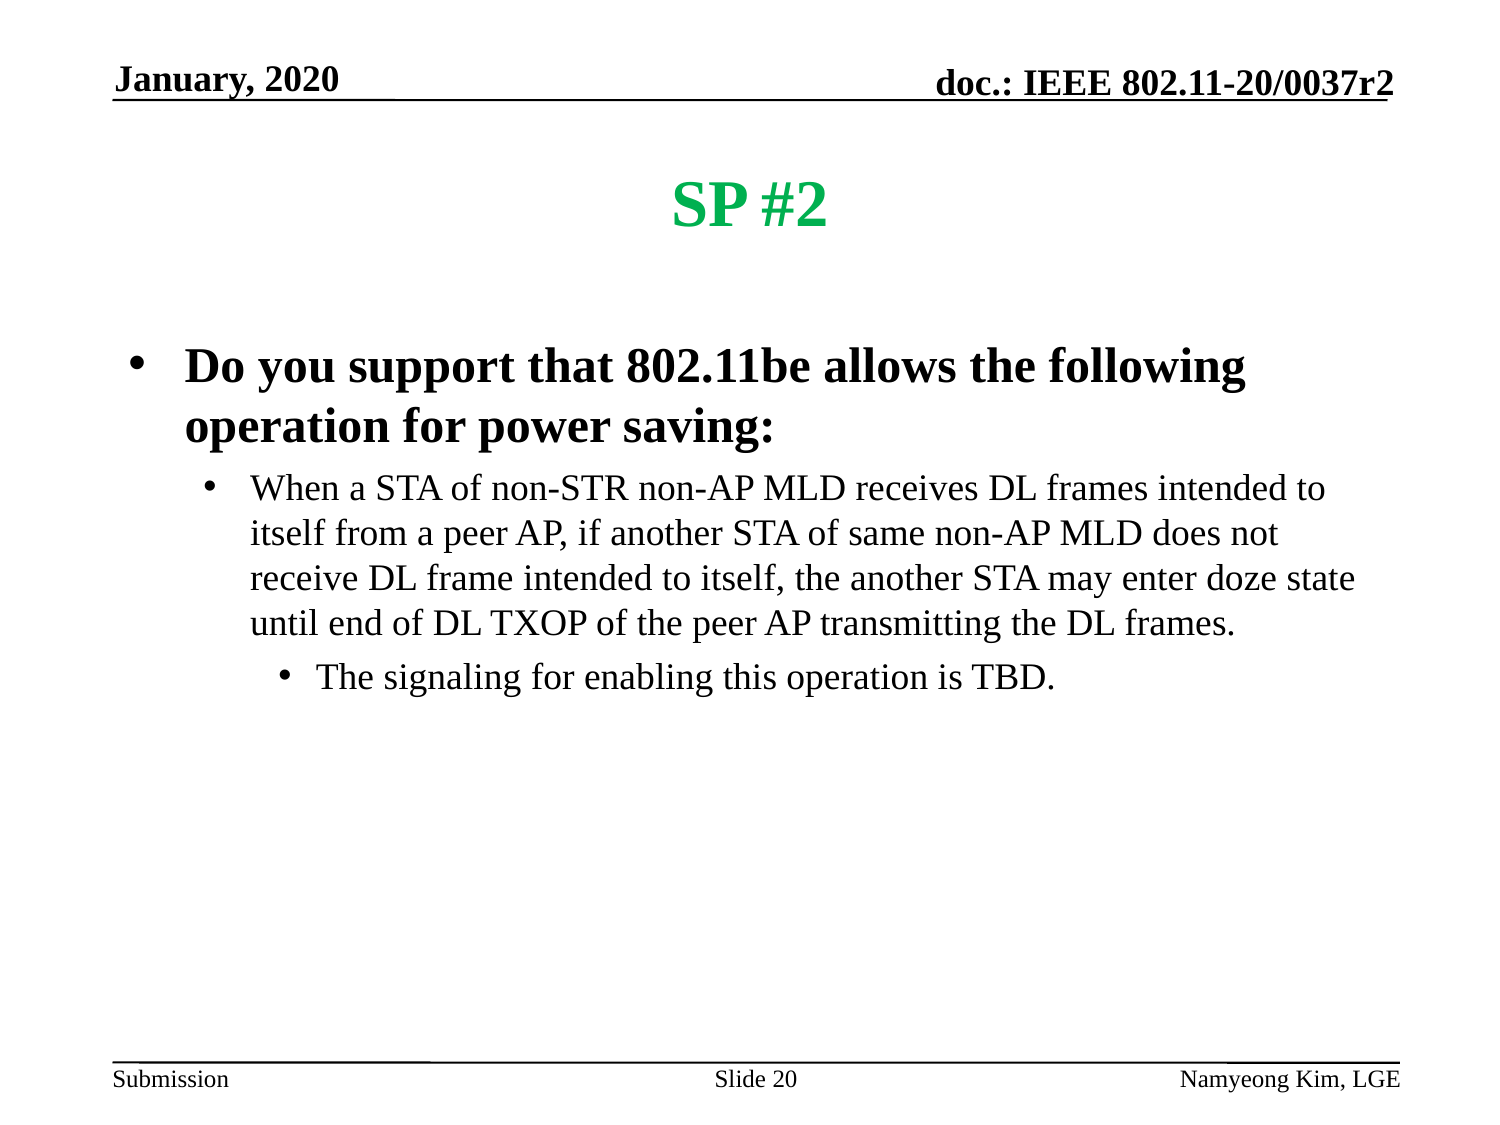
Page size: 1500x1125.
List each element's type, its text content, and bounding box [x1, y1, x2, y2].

list Do you support that 802.11be allows the following operation for power saving: When a STA of non-STR non-AP MLD receives DL frames intended to itself from a peer AP, if another STA of same non-AP MLD does not receive DL frame intended to itself, the another STA may enter doze state until end of DL TXOP of the peer AP transmitting the DL frames. The signaling for enabling this operation is TBD. [112, 324, 1389, 1000]
slide_number Slide 20 [712, 1061, 800, 1123]
footer Namyeong Kim, LGE [878, 1061, 1402, 1093]
title SP #2 [112, 112, 1388, 288]
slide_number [114, 54, 423, 100]
